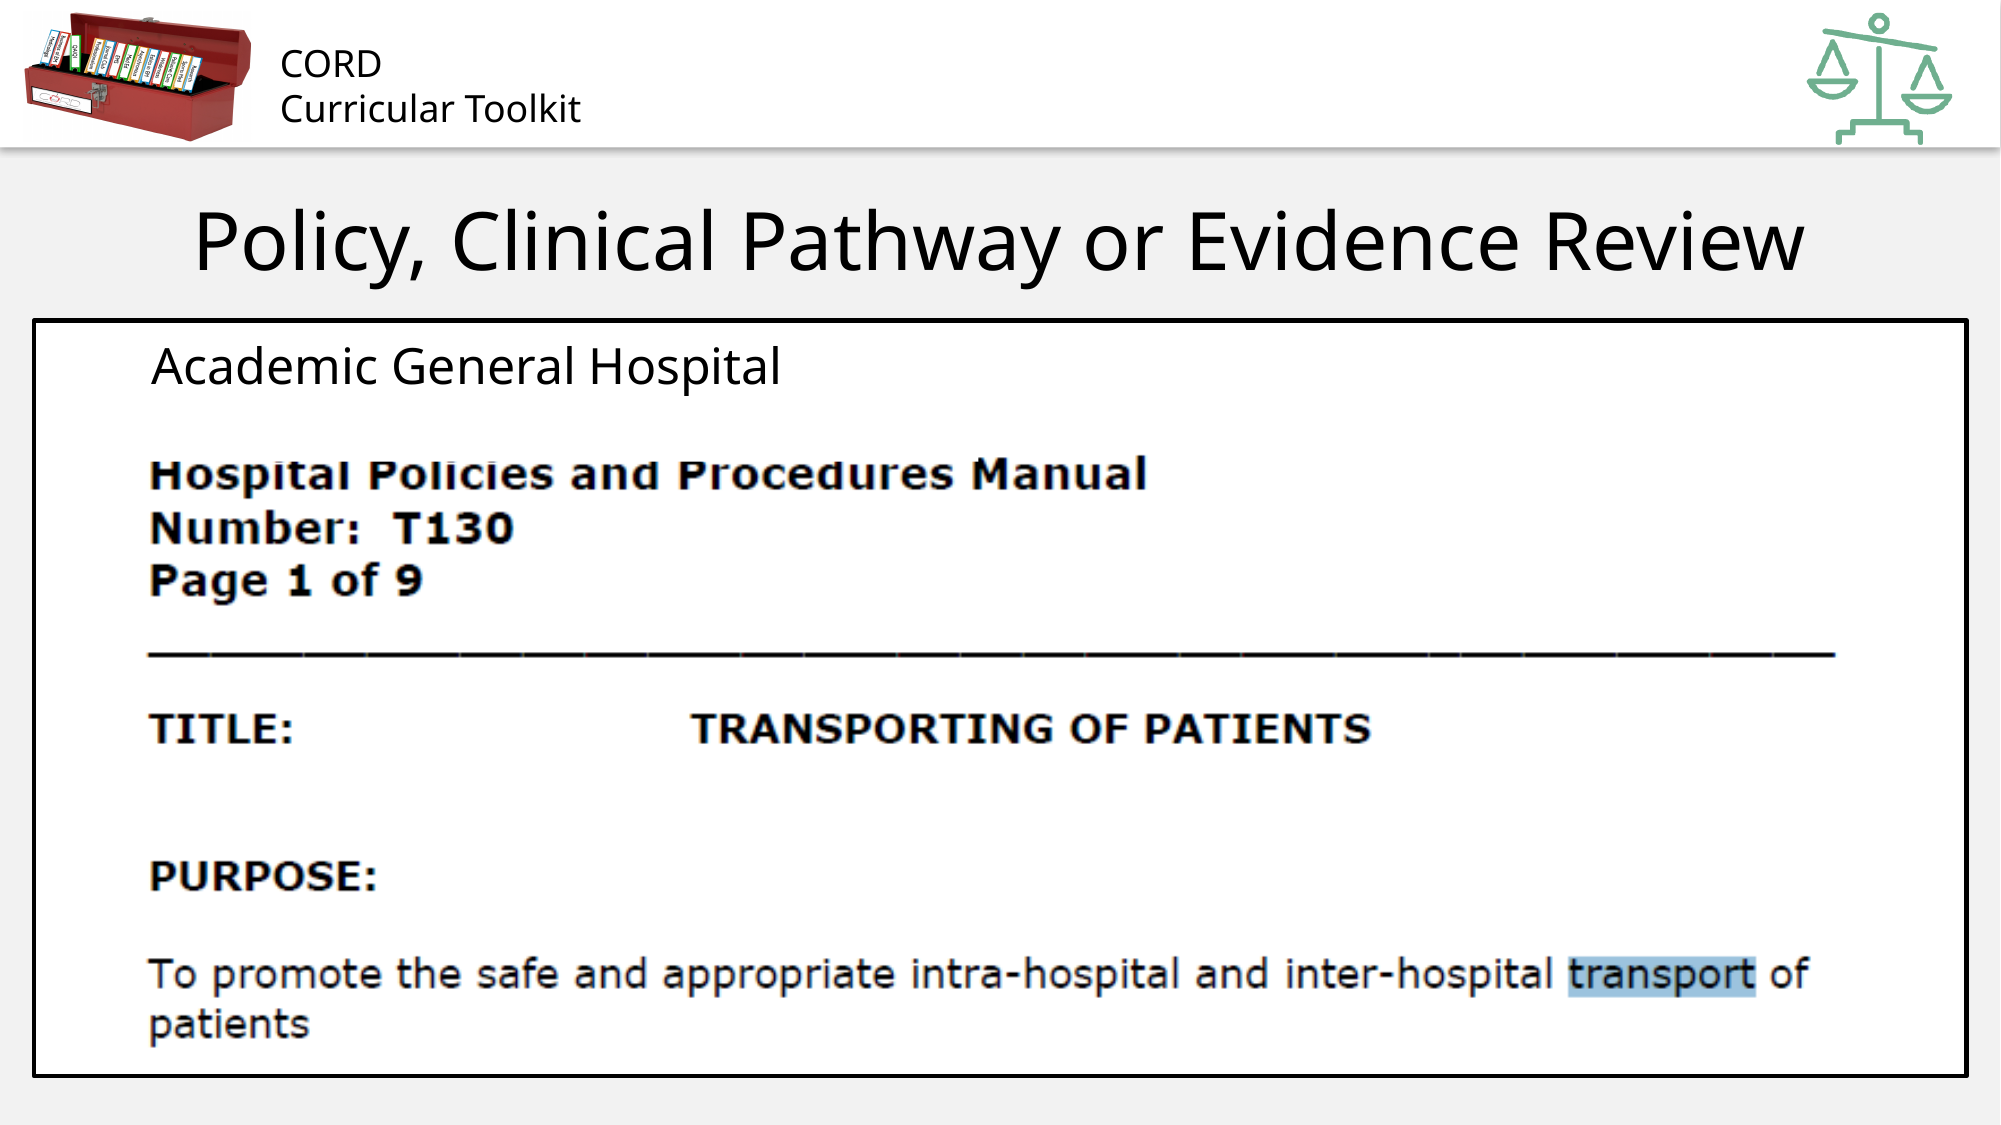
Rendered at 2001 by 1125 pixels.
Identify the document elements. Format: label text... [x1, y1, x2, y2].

picture [1796, 0, 1961, 161]
text_box Policy, Clinical Pathway or Evidence Review [99, 143, 1900, 318]
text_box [35, 322, 1965, 1075]
